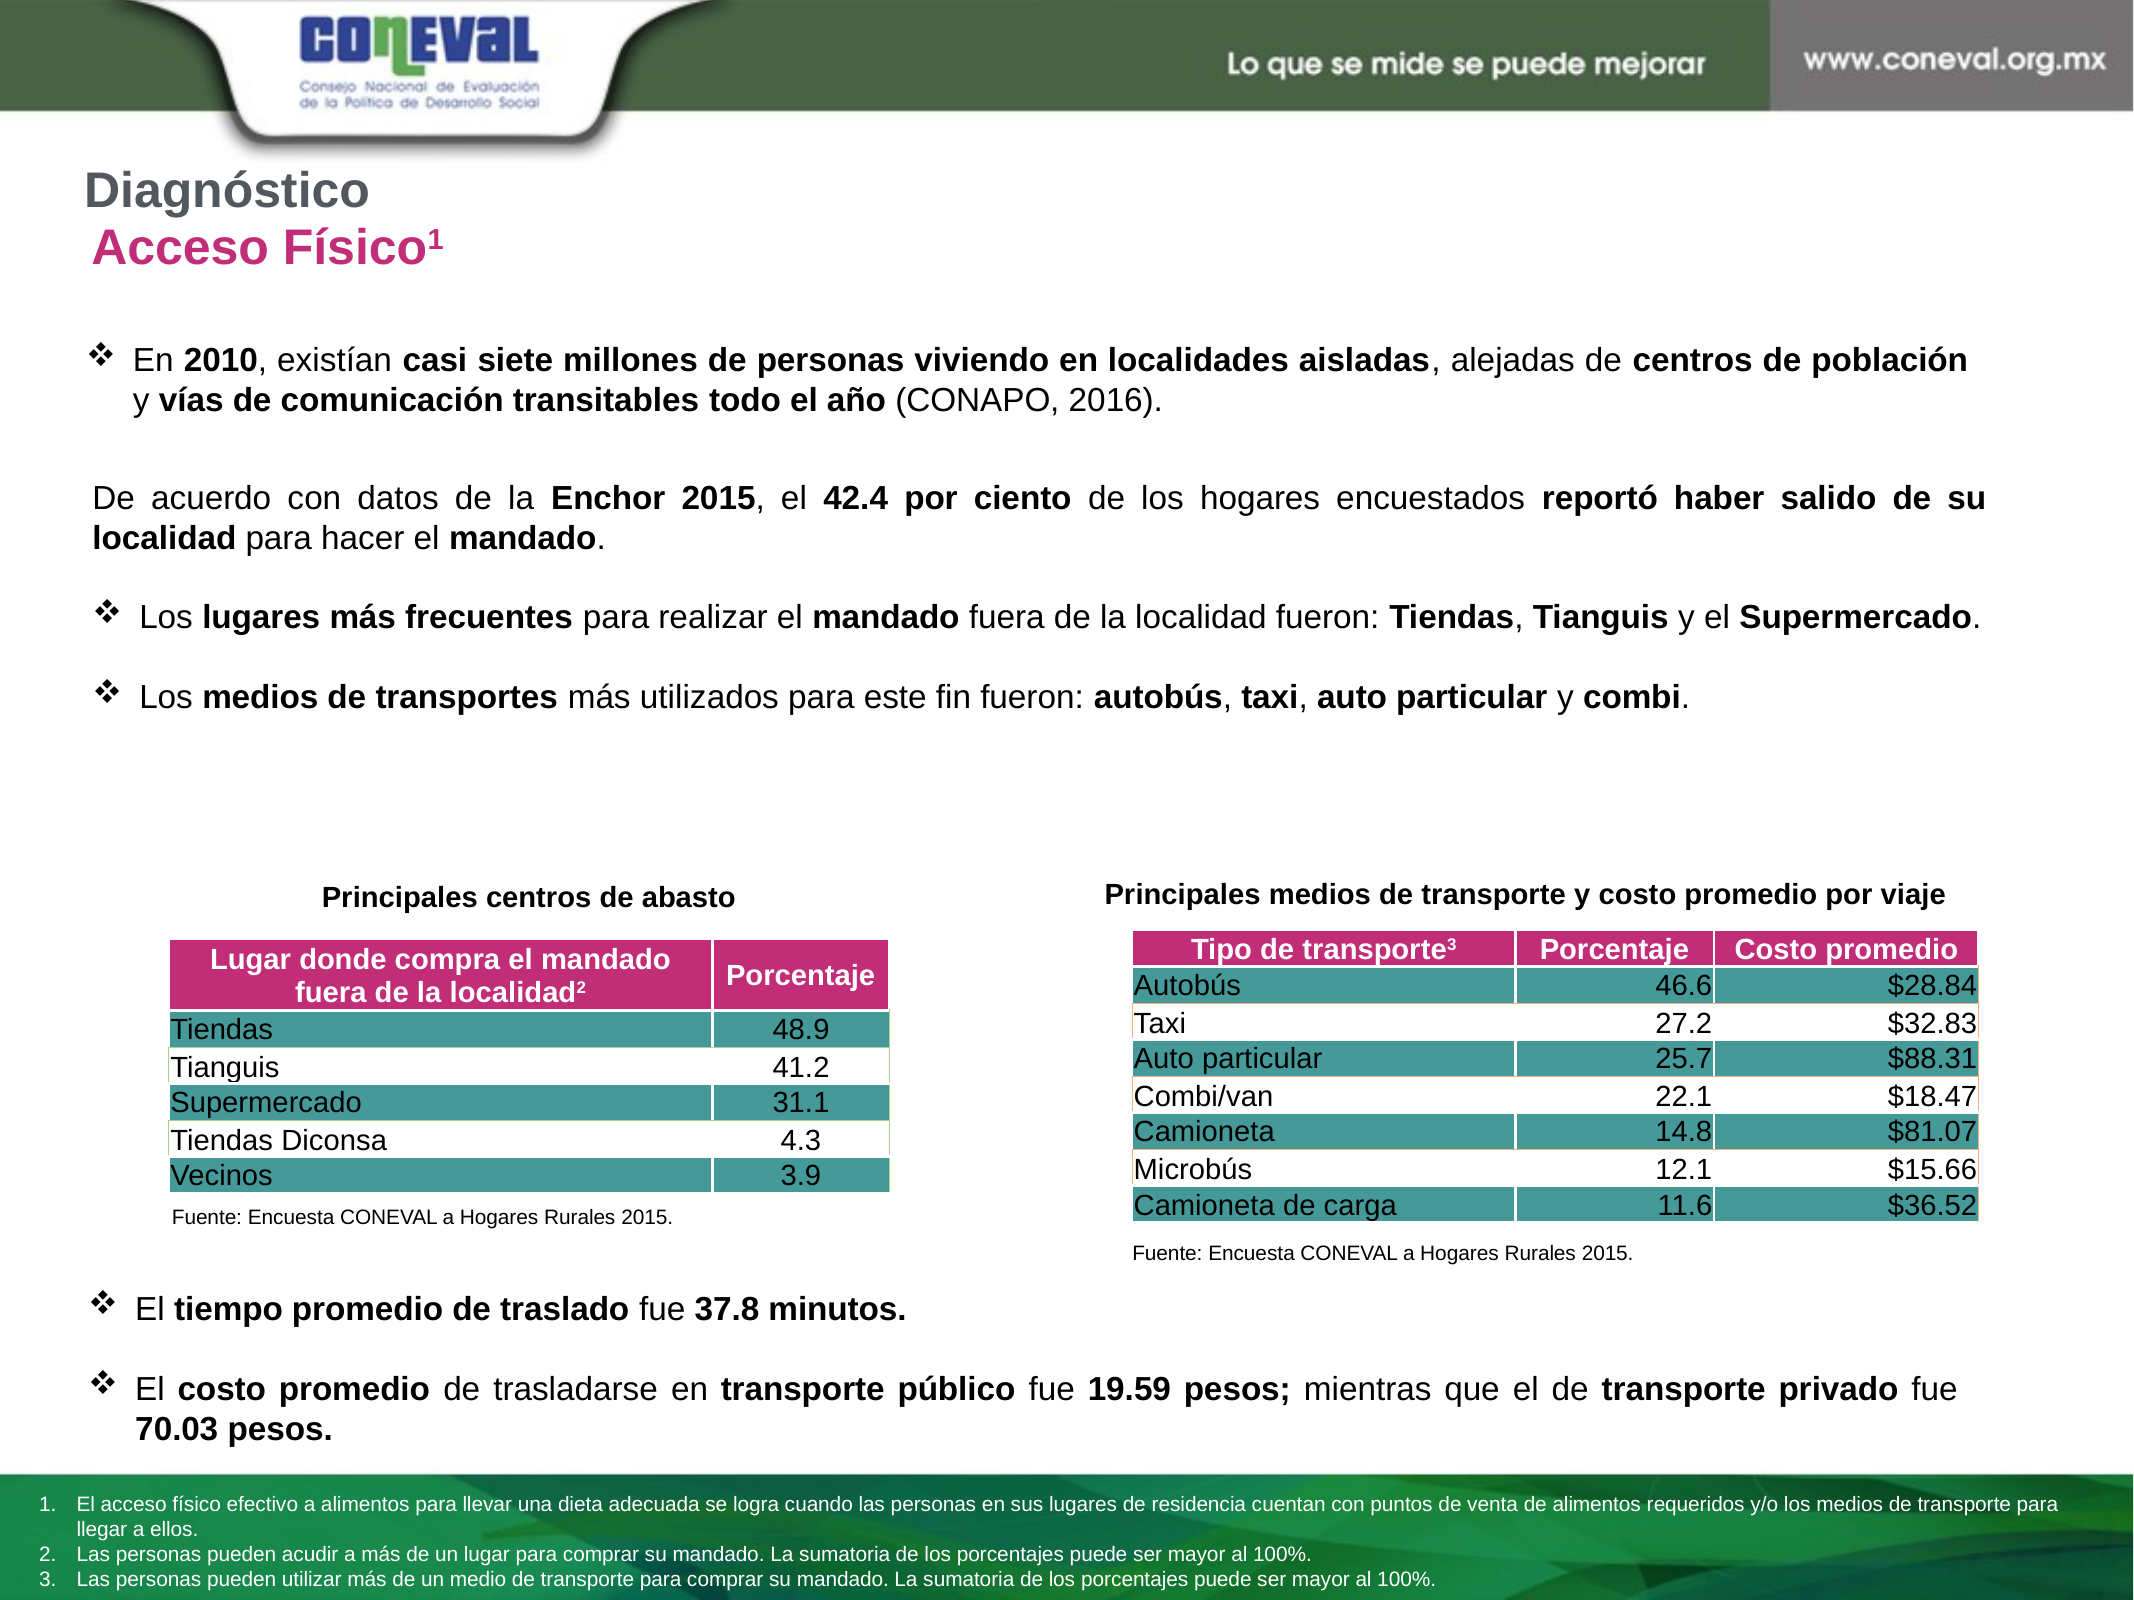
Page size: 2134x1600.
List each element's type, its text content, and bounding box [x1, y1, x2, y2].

table_cell $81.07 [1715, 1114, 1978, 1149]
table_cell $28.84 [1715, 968, 1978, 1003]
table_cell 25.7 [1517, 1041, 1713, 1076]
table_header Costo promedio [1715, 931, 1977, 965]
table_cell 46.6 [1517, 968, 1713, 1003]
table_cell Vecinos [170, 1158, 711, 1192]
table_cell Autobús [1133, 968, 1514, 1003]
text_box Principales centros de abasto [114, 870, 945, 921]
table_cell 11.6 [1517, 1187, 1713, 1221]
table_cell Tiendas [170, 1012, 711, 1047]
table_header Porcentaje [714, 940, 888, 1009]
text_box Fuente: Encuesta CONEVAL a Hogares Rurales 2015. [157, 1196, 819, 1237]
table_cell 12.1 [1515, 1150, 1714, 1184]
table_cell 31.1 [714, 1085, 889, 1120]
table_cell 41.2 [712, 1048, 889, 1082]
table_cell 14.8 [1517, 1114, 1713, 1149]
table_cell Taxi [1133, 1004, 1515, 1038]
table_cell 48.9 [714, 1012, 889, 1047]
text_box De acuerdo con datos de la Enchor 2015, el 42.4 por ciento de los hogares encuestados reportó haber salido de su localidad para hacer el mandado. Los lugares más frecuentes para realizar el mandado fuera de la localidad fueron: Tiendas, Tianguis y el Supermercado. Los medios de transportes más utilizados para este fin fueron: autobús, taxi, auto particular y combi. [77, 468, 2002, 843]
text_box Diagnóstico [75, 148, 1143, 226]
text_box Fuente: Encuesta CONEVAL a Hogares Rurales 2015. [1117, 1232, 1779, 1272]
table_cell $36.52 [1715, 1187, 1978, 1221]
table_cell $15.66 [1714, 1150, 1978, 1184]
table_header Tipo de transporte3 [1133, 931, 1514, 965]
picture [0, 0, 2134, 1600]
text_box Acceso Físico1 [76, 206, 459, 282]
table_cell 4.3 [712, 1121, 889, 1155]
table_cell Microbús [1133, 1150, 1515, 1184]
table_cell Supermercado [170, 1085, 711, 1120]
table_cell Tianguis [169, 1048, 712, 1082]
table_cell 22.1 [1515, 1077, 1714, 1111]
text_box El tiempo promedio de traslado fue 37.8 minutos. El costo promedio de trasladarse en transporte público fue 19.59 pesos; mientras que el de transporte privado fue 70.03 pesos. [73, 1279, 1973, 1495]
table_cell Combi/van [1133, 1077, 1515, 1111]
table_header Lugar donde compra el mandado fuera de la localidad2 [170, 940, 711, 1009]
table_cell Auto particular [1133, 1041, 1514, 1076]
text_box En 2010, existían casi siete millones de personas viviendo en localidades aisladas, alejadas de centros de población y vías de comunicación transitables todo el año (CONAPO, 2016). [77, 330, 1977, 468]
text_box El acceso físico efectivo a alimentos para llevar una dieta adecuada se logra cuando las personas en sus lugares de residencia cuentan con puntos de venta de alimentos requeridos y/o los medios de transporte para llegar a ellos. Las personas pueden acudir a más de un lugar para comprar su mandado. La sumatoria de los porcentajes puede ser mayor al 100%. Las personas pueden utilizar más de un medio de transporte para comprar su mandado. La sumatoria de los porcentajes puede ser mayor al 100%. [24, 1482, 2109, 1600]
table_cell $32.83 [1714, 1004, 1978, 1038]
table_cell Tiendas Diconsa [169, 1121, 712, 1155]
table_header Porcentaje [1517, 931, 1713, 965]
table_cell 3.9 [714, 1158, 889, 1192]
table_cell $88.31 [1715, 1041, 1978, 1076]
table_cell $18.47 [1714, 1077, 1978, 1111]
table_cell 27.2 [1515, 1004, 1714, 1038]
table_cell Camioneta de carga [1133, 1187, 1514, 1221]
text_box Principales medios de transporte y costo promedio por viaje [1078, 867, 1974, 918]
table_cell Camioneta [1133, 1114, 1514, 1149]
